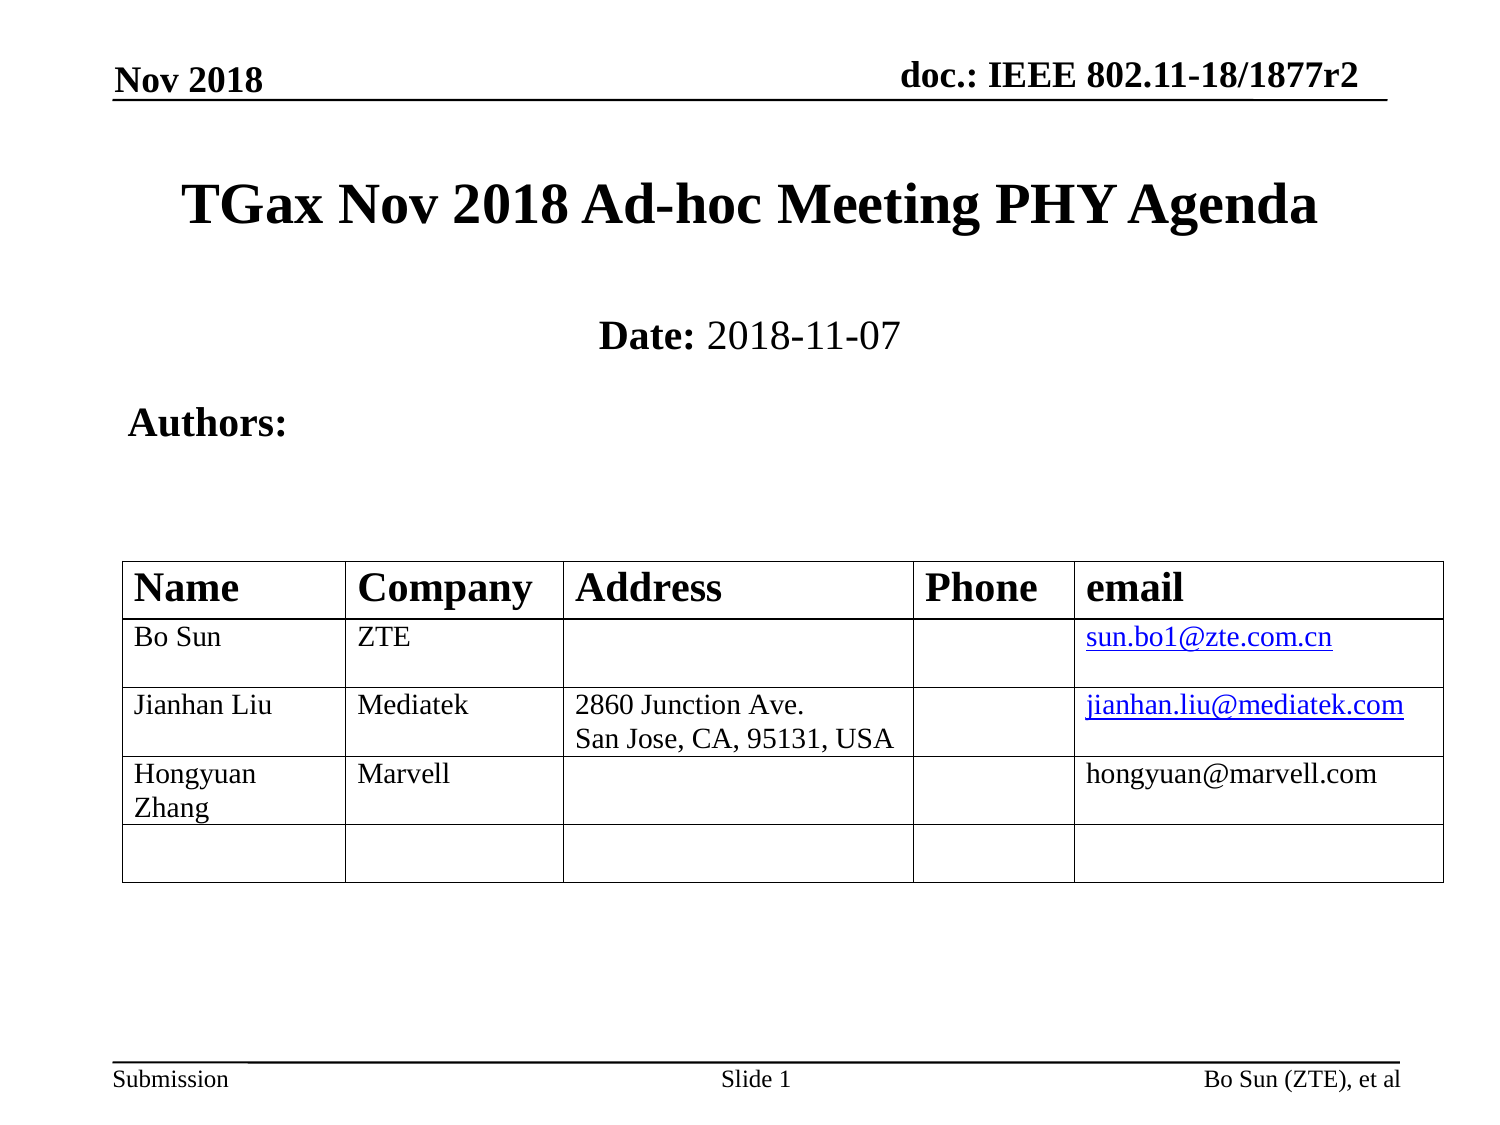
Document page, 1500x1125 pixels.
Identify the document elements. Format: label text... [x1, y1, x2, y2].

text_box Date: 2018-11-07 [112, 299, 1388, 363]
footer Bo Sun (ZTE), et al [1200, 1061, 1402, 1093]
text_box TGax Nov 2018 Ad-hoc Meeting PHY Agenda [112, 112, 1388, 288]
text_box Authors: [112, 387, 838, 450]
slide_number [114, 54, 265, 101]
slide_number Slide 1 [712, 1061, 800, 1093]
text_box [106, 560, 1485, 932]
